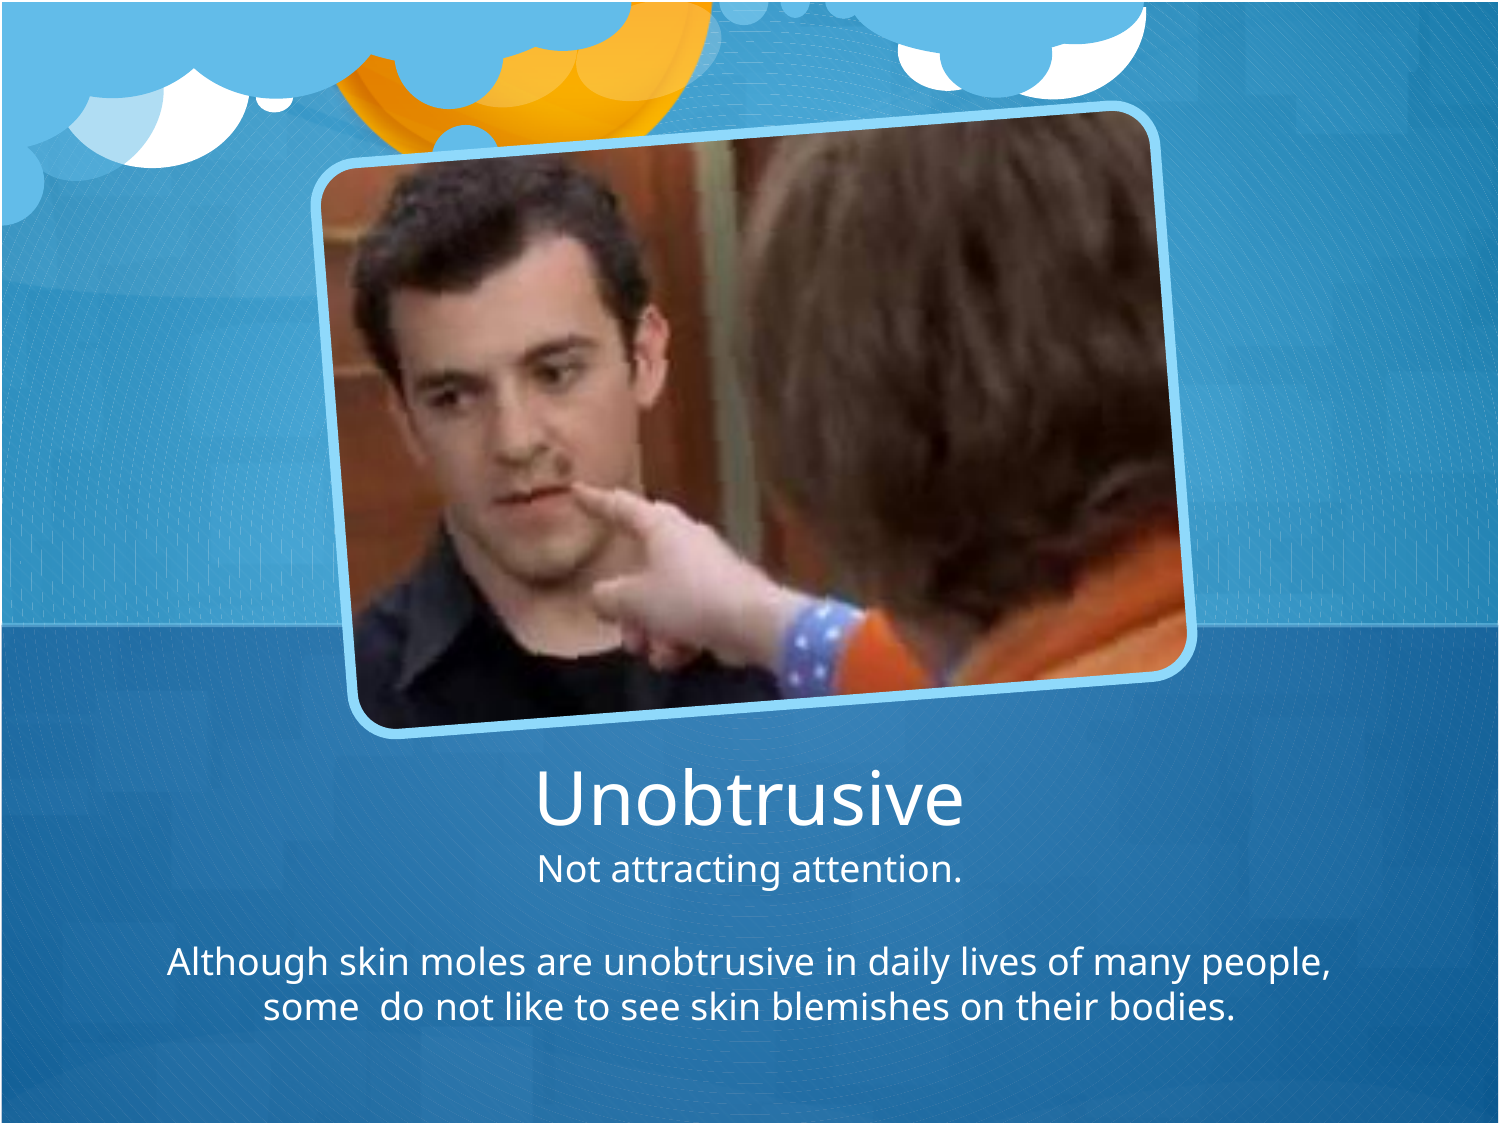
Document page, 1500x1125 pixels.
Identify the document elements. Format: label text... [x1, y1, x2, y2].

list Not attracting attention. Although skin moles are unobtrusive in daily lives of many people, some do not like to see skin blemishes on their bodies. [116, 848, 1383, 1048]
picture [2, 2, 1498, 1123]
title Unobtrusive [116, 729, 1383, 848]
